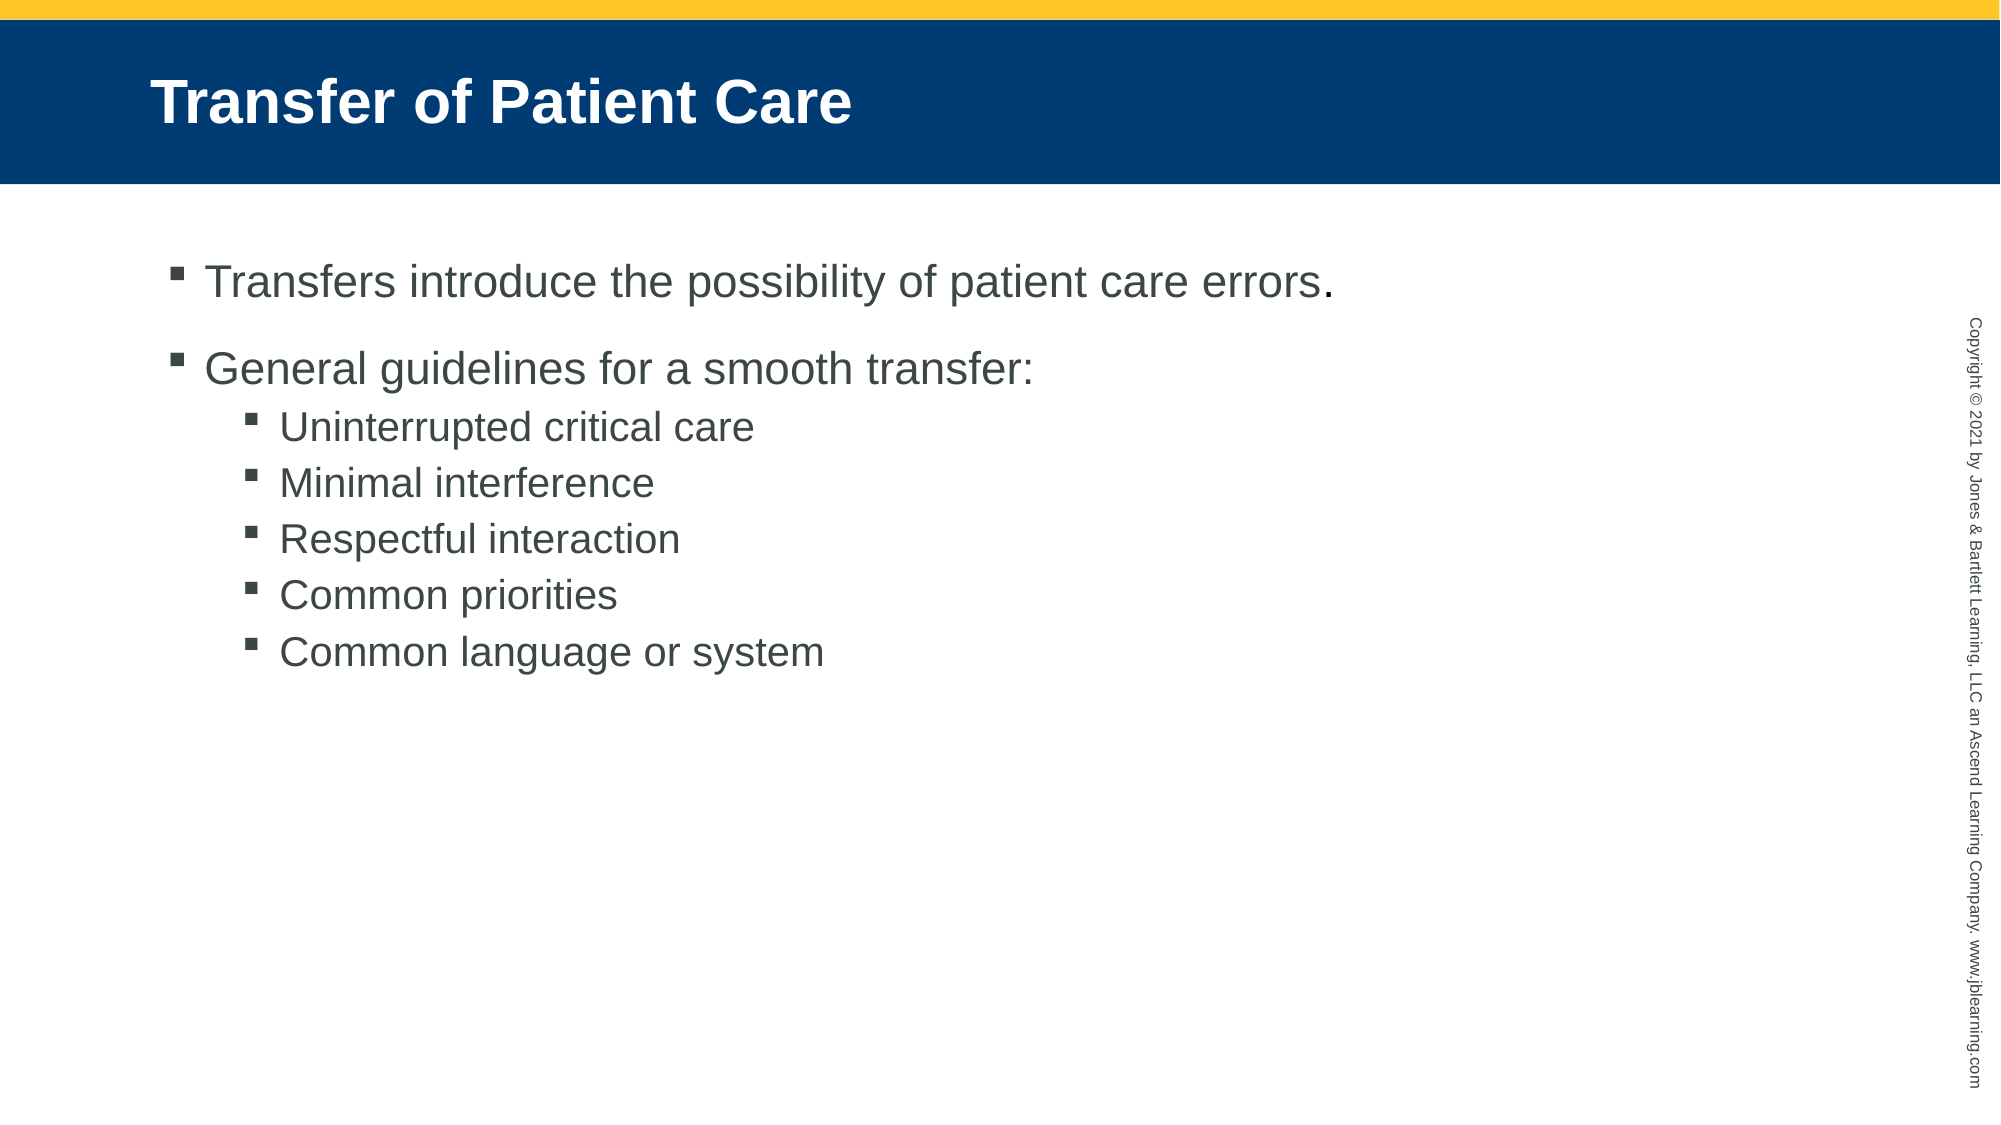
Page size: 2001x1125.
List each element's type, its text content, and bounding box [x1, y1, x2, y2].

title Transfer of Patient Care [0, 19, 2000, 185]
list Transfers introduce the possibility of patient care errors. General guidelines for a smooth transfer: Uninterrupted critical care Minimal interference Respectful interaction Common priorities Common language or system [151, 244, 1840, 1016]
